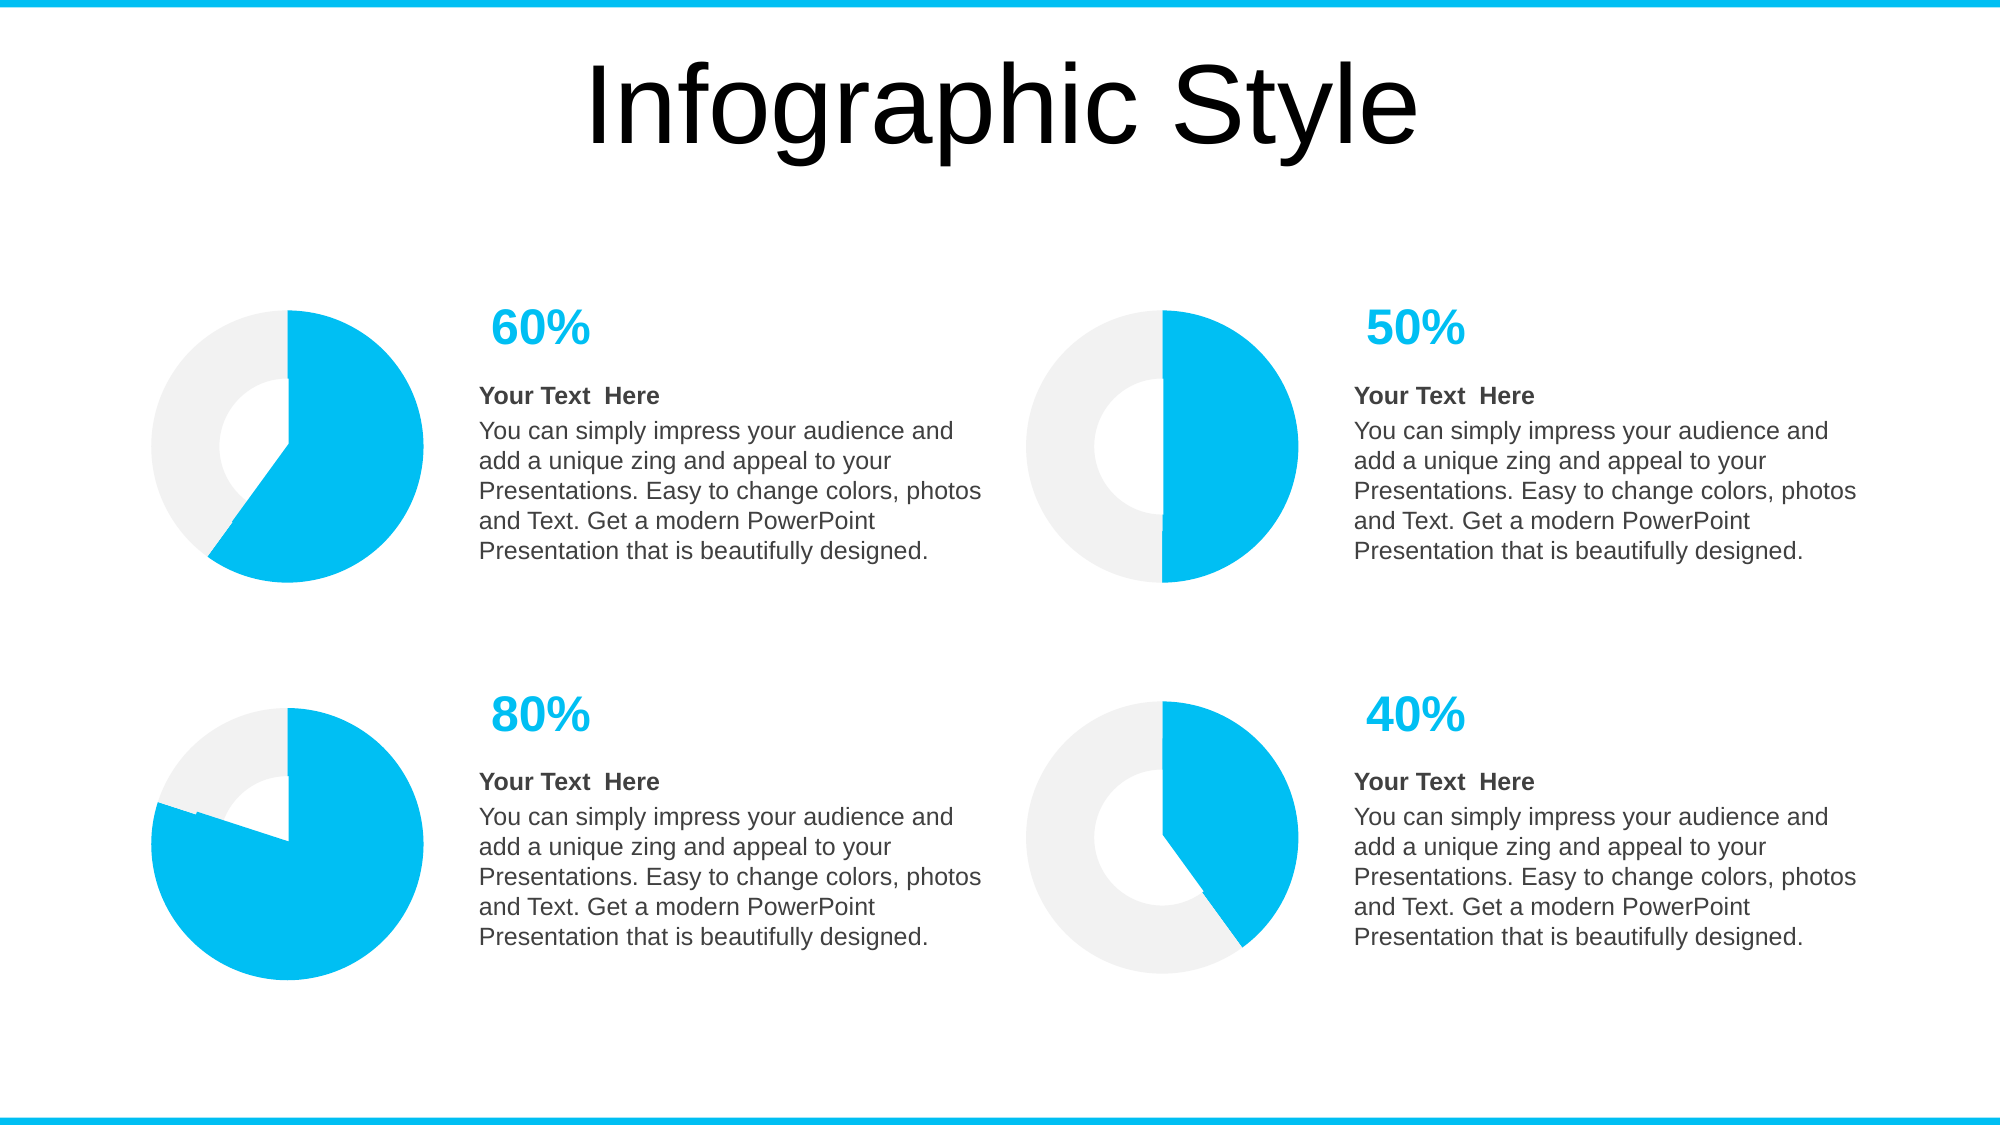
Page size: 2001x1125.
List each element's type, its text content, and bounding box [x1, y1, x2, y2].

chart [151, 310, 424, 593]
text_box 60% [464, 287, 618, 362]
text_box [464, 371, 1000, 574]
chart [1026, 701, 1299, 984]
text_box 80% [464, 674, 618, 749]
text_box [1339, 371, 1875, 574]
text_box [464, 757, 1000, 960]
chart [1026, 310, 1299, 593]
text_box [1339, 757, 1875, 960]
text_box 50% [1339, 287, 1493, 362]
text_box 40% [1339, 674, 1493, 749]
list Infographic Style [53, 47, 1952, 167]
chart [151, 701, 424, 991]
